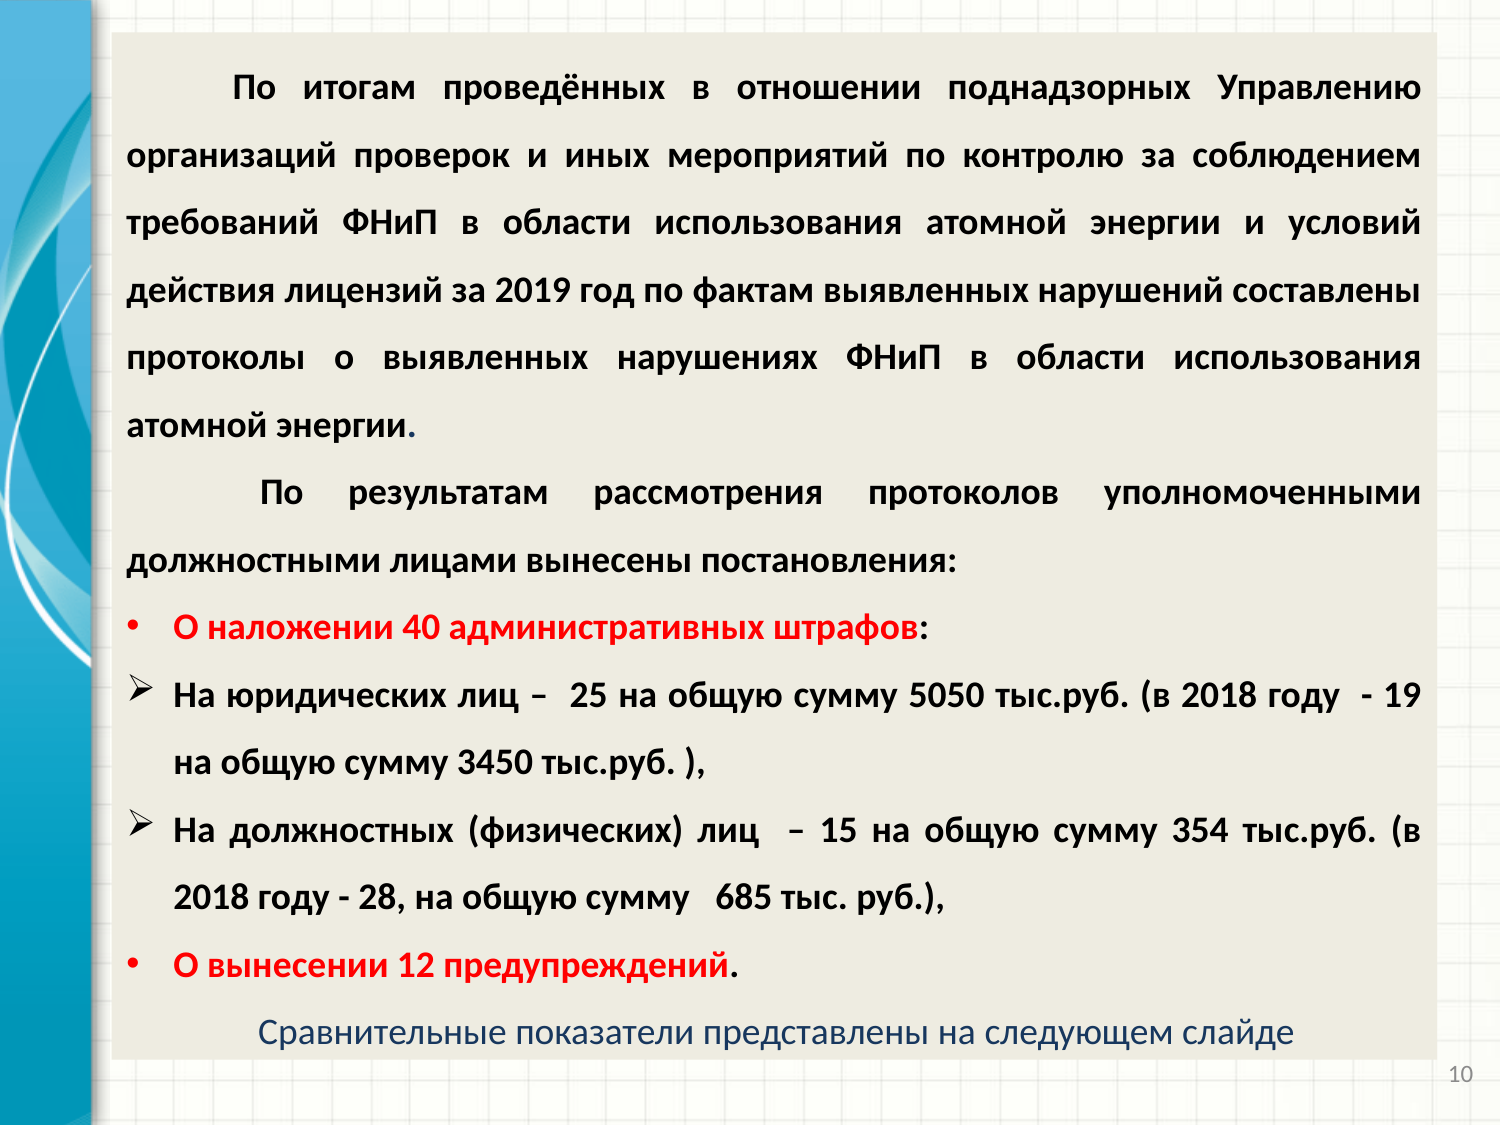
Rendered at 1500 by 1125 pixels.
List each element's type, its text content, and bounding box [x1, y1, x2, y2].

picture [0, 0, 1500, 1125]
text_box По итогам проведённых в отношении поднадзорных Управлению организаций проверок и иных мероприятий по контролю за соблюдением требований ФНиП в области использования атомной энергии и условий действия лицензий за 2019 год по фактам выявленных нарушений составлены протоколы о выявленных нарушениях ФНиП в области использования атомной энергии. По результатам рассмотрения протоколов уполномоченными должностными лицами вынесены постановления: О наложении 40 административных штрафов: На юридических лиц – 25 на общую сумму 5050 тыс.руб. (в 2018 году - 19 на общую сумму 3450 тыс.руб. ), На должностных (физических) лиц – 15 на общую сумму 354 тыс.руб. (в 2018 году - 28, на общую сумму 685 тыс. руб.), О вынесении 12 предупреждений. Сравнительные показатели представлены на следующем слайде [111, 32, 1438, 1060]
slide_number 10 [1100, 1042, 1489, 1103]
